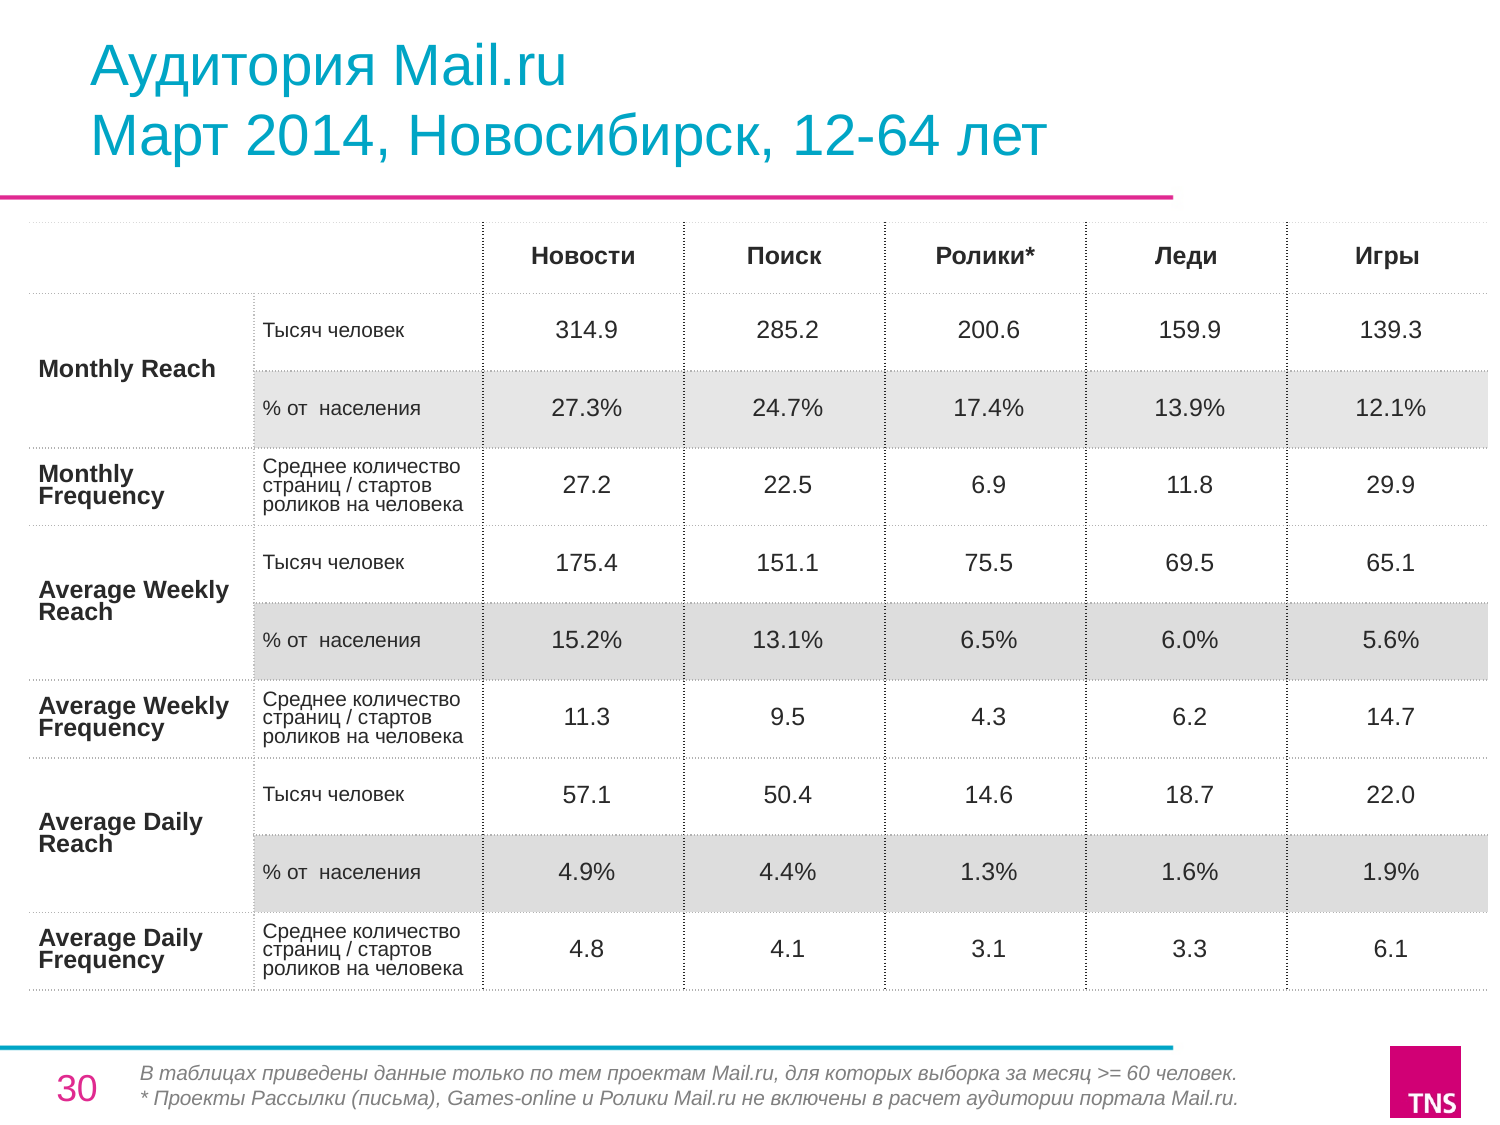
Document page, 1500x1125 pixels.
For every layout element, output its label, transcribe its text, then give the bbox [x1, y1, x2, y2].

table_cell 4.3 [885, 680, 1086, 758]
table_cell Тысяч человек [254, 758, 483, 835]
table_cell 17.4% [885, 371, 1086, 448]
table_cell Average Weekly Reach [29, 526, 254, 680]
table_cell Среднее количество страниц / стартов роликов на человека [254, 448, 483, 526]
table_cell 12.1% [1287, 371, 1488, 448]
table_cell Тысяч человек [254, 294, 483, 371]
table_cell % от населения [254, 371, 483, 448]
table_header [29, 223, 483, 294]
table_cell 6.1 [1287, 912, 1488, 990]
table_cell 15.2% [483, 603, 684, 680]
table_cell % от населения [254, 835, 483, 912]
table_cell 4.1 [684, 912, 885, 990]
table_cell 27.2 [483, 448, 684, 526]
table_cell 50.4 [684, 758, 885, 835]
table_cell 3.3 [1086, 912, 1287, 990]
table_cell 314.9 [483, 294, 684, 371]
table_cell 159.9 [1086, 294, 1287, 371]
table_cell 14.7 [1287, 680, 1488, 758]
table_cell 13.1% [684, 603, 885, 680]
table_cell 6.5% [885, 603, 1086, 680]
table_cell 29.9 [1287, 448, 1488, 526]
table_cell Monthly Reach [29, 294, 254, 448]
table_cell 13.9% [1086, 371, 1287, 448]
table_cell Monthly Frequency [29, 448, 254, 526]
table_cell 22.5 [684, 448, 885, 526]
table_cell 65.1 [1287, 526, 1488, 603]
table_cell 14.6 [885, 758, 1086, 835]
table_cell 22.0 [1287, 758, 1488, 835]
table_cell 285.2 [684, 294, 885, 371]
table_cell Average Daily Frequency [29, 912, 254, 990]
text_box В таблицах приведены данные только по тем проектам Mail.ru, для которых выборка за месяц >= 60 человек. * Проекты Рассылки (письма), Games-online и Ролики Mail.ru не включены в расчет аудитории портала Mail.ru. [124, 1052, 1463, 1117]
table_cell 6.9 [885, 448, 1086, 526]
table_header Леди [1086, 223, 1287, 294]
table_cell 57.1 [483, 758, 684, 835]
picture [0, 0, 1500, 1125]
table_cell 3.1 [885, 912, 1086, 990]
table_cell 200.6 [885, 294, 1086, 371]
table_header Новости [483, 223, 684, 294]
table_cell 4.4% [684, 835, 885, 912]
table_cell 69.5 [1086, 526, 1287, 603]
table_cell 151.1 [684, 526, 885, 603]
table_cell Average Weekly Frequency [29, 680, 254, 758]
table_cell Average Daily Reach [29, 758, 254, 912]
table_cell 6.2 [1086, 680, 1287, 758]
table_cell 75.5 [885, 526, 1086, 603]
table_cell 139.3 [1287, 294, 1488, 371]
table_cell 24.7% [684, 371, 885, 448]
table_cell 18.7 [1086, 758, 1287, 835]
table_cell 6.0% [1086, 603, 1287, 680]
table_cell 11.3 [483, 680, 684, 758]
table_cell 5.6% [1287, 603, 1488, 680]
slide_number 30 [40, 1055, 392, 1125]
table_cell 11.8 [1086, 448, 1287, 526]
table_cell 175.4 [483, 526, 684, 603]
table_header Ролики* [885, 223, 1086, 294]
table_cell 4.9% [483, 835, 684, 912]
table_cell % от населения [254, 603, 483, 680]
table_cell 4.8 [483, 912, 684, 990]
table_cell 1.9% [1287, 835, 1488, 912]
table_header Игры [1287, 223, 1488, 294]
table_cell 9.5 [684, 680, 885, 758]
table_header Поиск [684, 223, 885, 294]
table_cell Среднее количество страниц / стартов роликов на человека [254, 912, 483, 990]
table_cell 1.3% [885, 835, 1086, 912]
table_cell 27.3% [483, 371, 684, 448]
table_cell Среднее количество страниц / стартов роликов на человека [254, 680, 483, 758]
title Аудитория Mail.ru Март 2014, Новосибирск, 12-64 лет [74, 8, 1476, 187]
table_cell Тысяч человек [254, 526, 483, 603]
table_cell 1.6% [1086, 835, 1287, 912]
